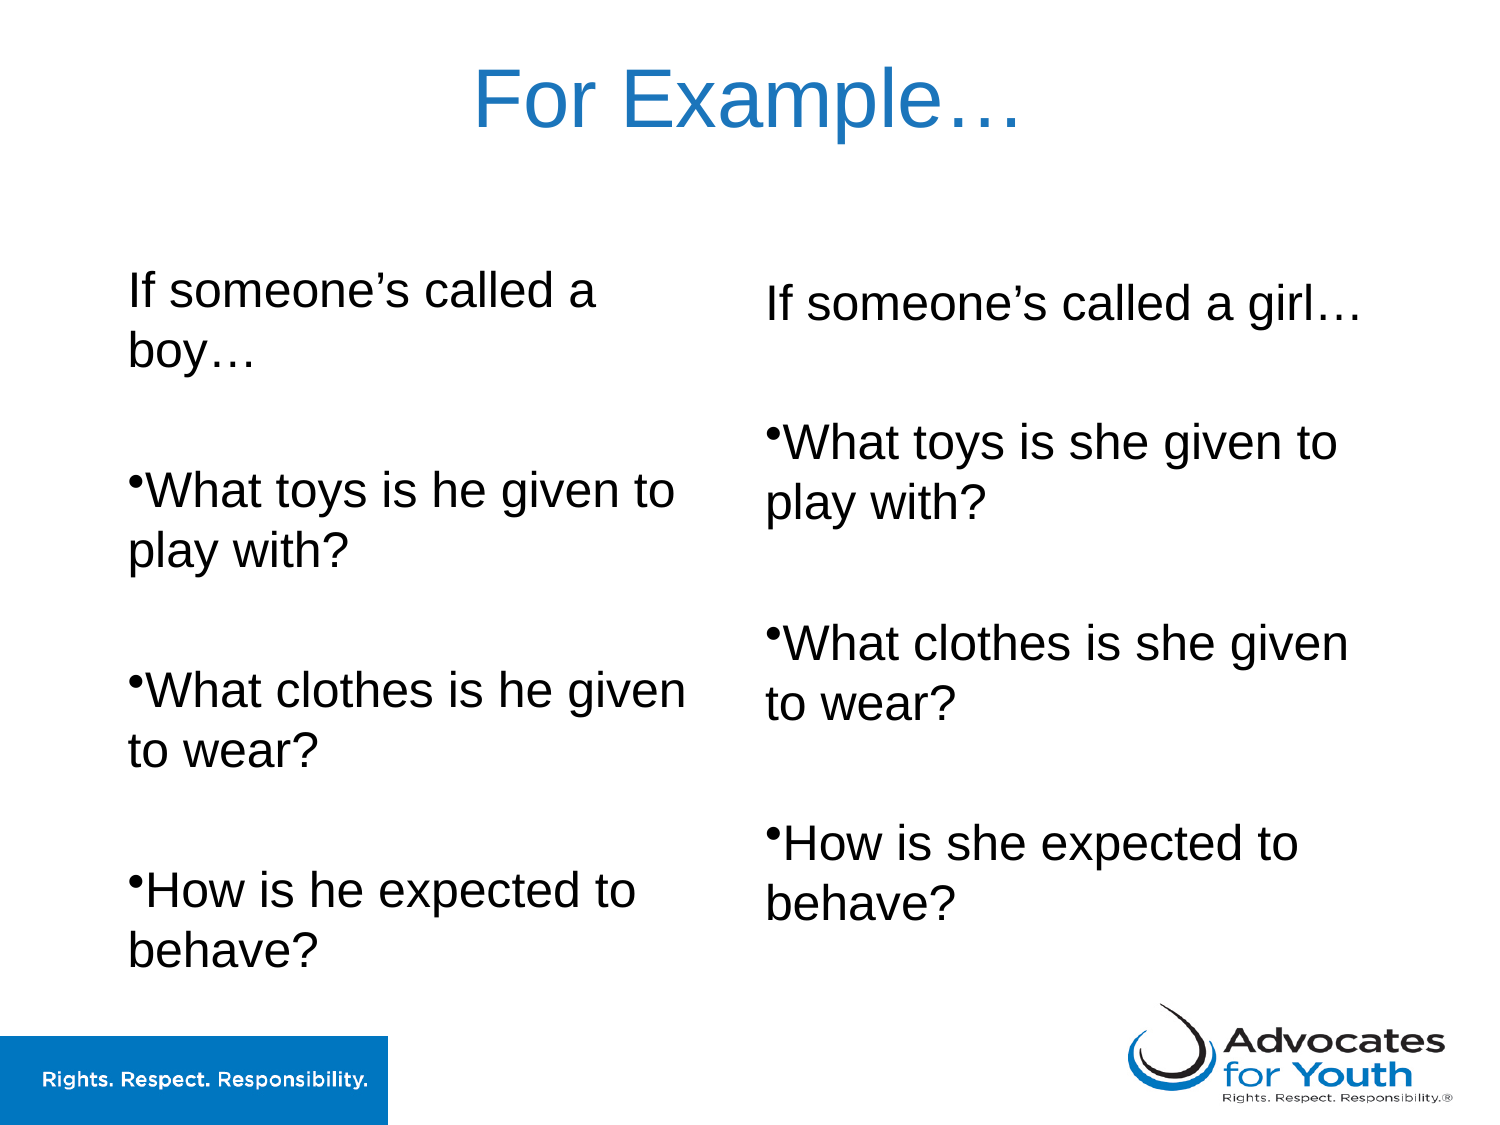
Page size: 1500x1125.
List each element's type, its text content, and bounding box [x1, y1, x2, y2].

picture [0, 1036, 388, 1125]
picture [1093, 988, 1495, 1123]
title For Example… [112, 0, 1388, 188]
list If someone’s called a boy… What toys is he given to play with? What clothes is he given to wear? How is he expected to behave? [112, 249, 738, 925]
list If someone’s called a girl… What toys is she given to play with? What clothes is she given to wear? How is she expected to behave? [750, 262, 1413, 1005]
